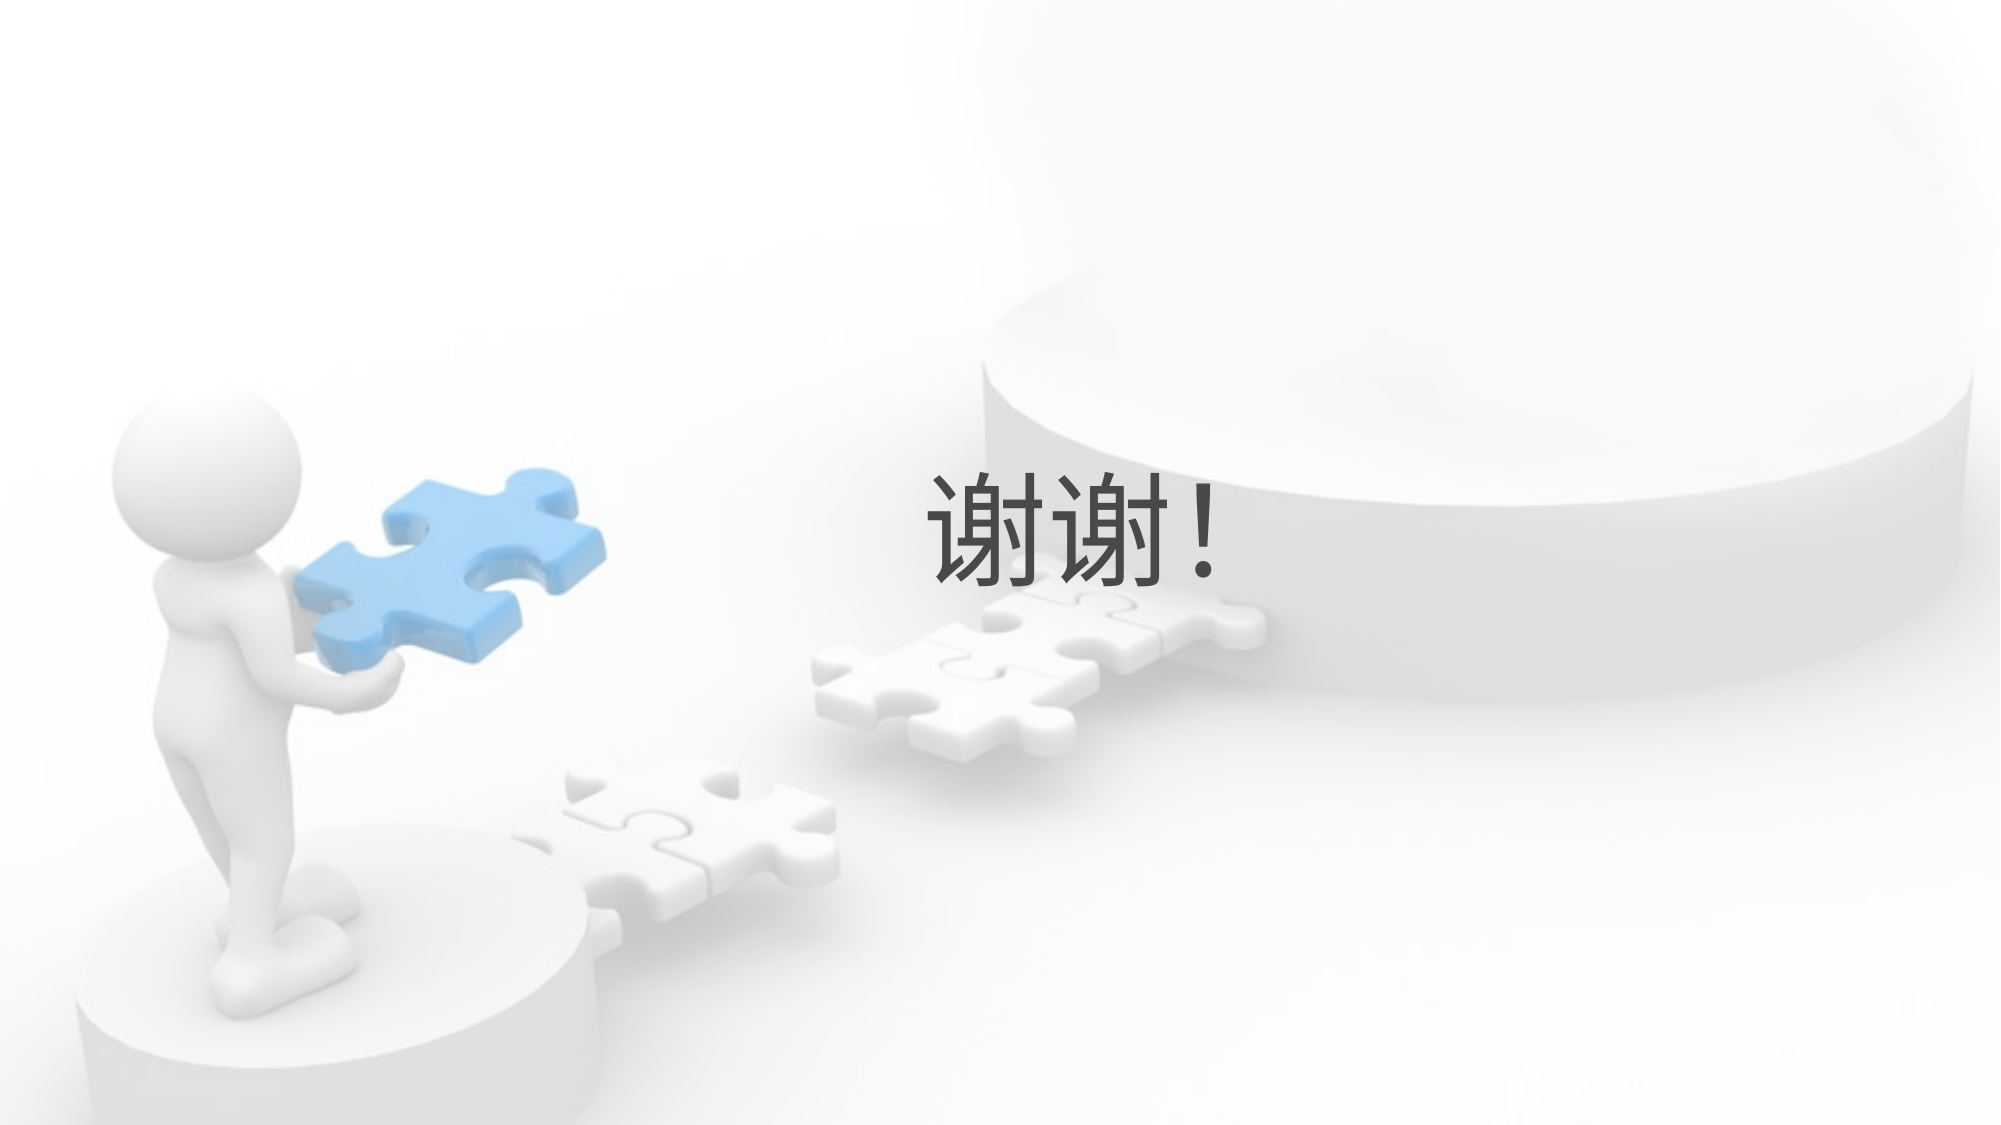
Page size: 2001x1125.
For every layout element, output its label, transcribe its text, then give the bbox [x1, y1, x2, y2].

title 谢谢！ [454, 409, 1766, 612]
